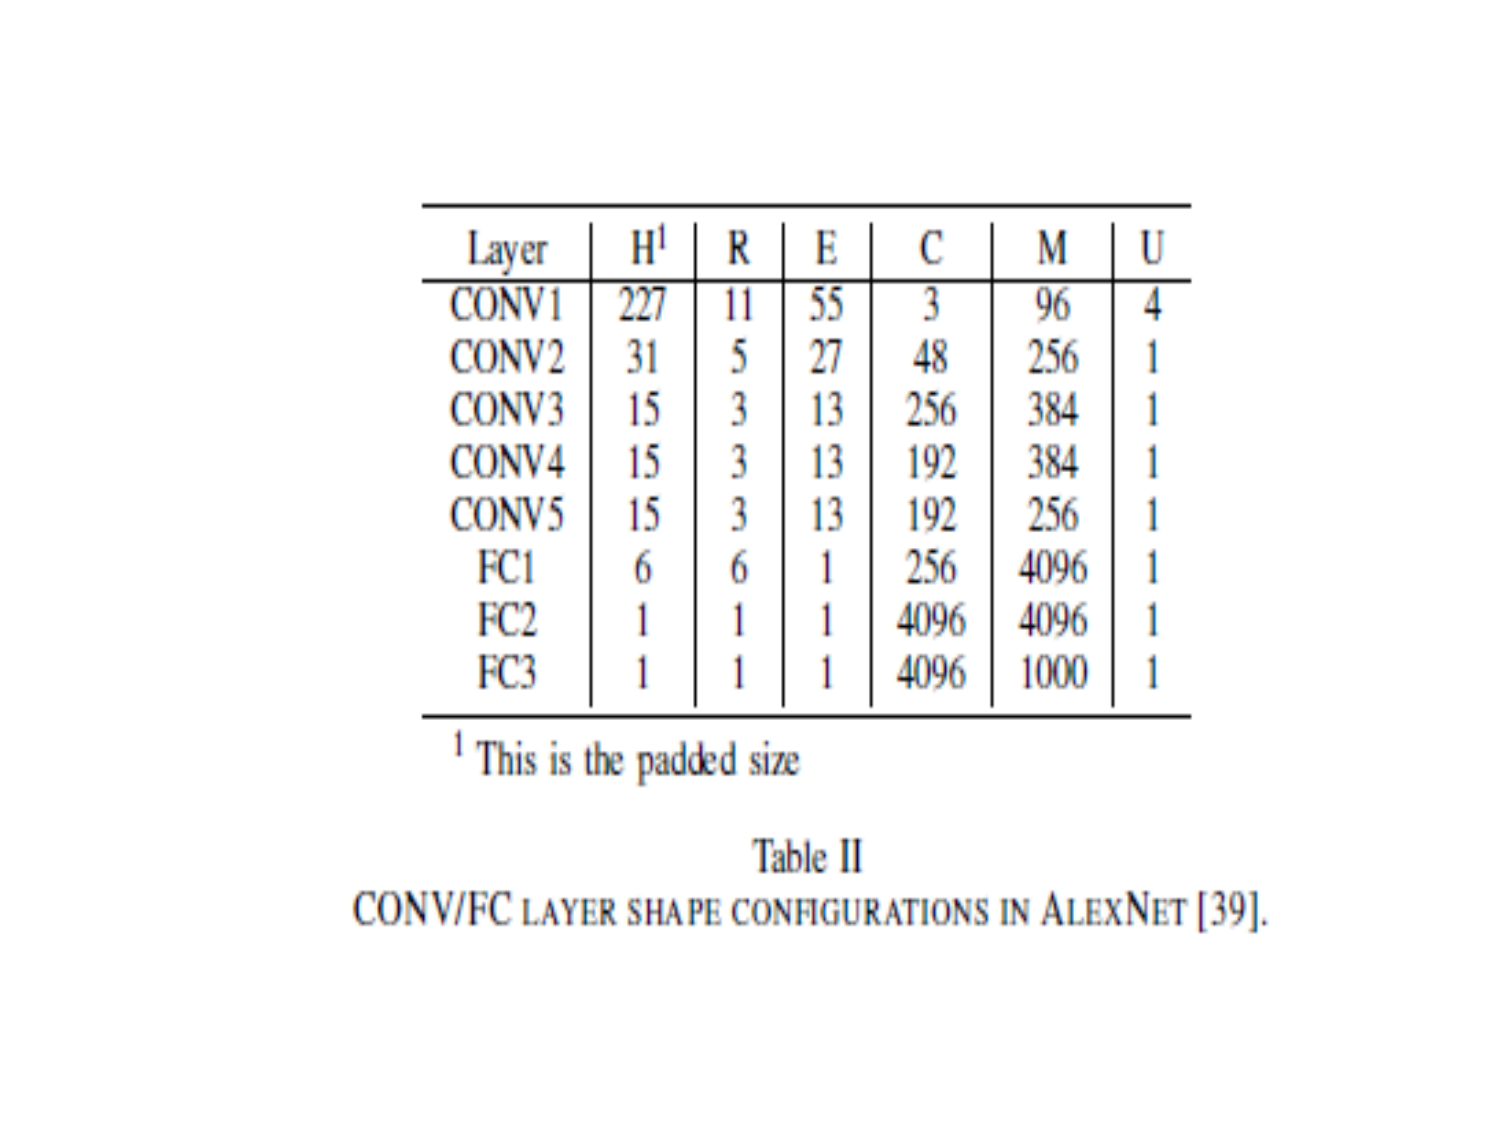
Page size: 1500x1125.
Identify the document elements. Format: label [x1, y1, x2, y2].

list [324, 149, 1288, 976]
